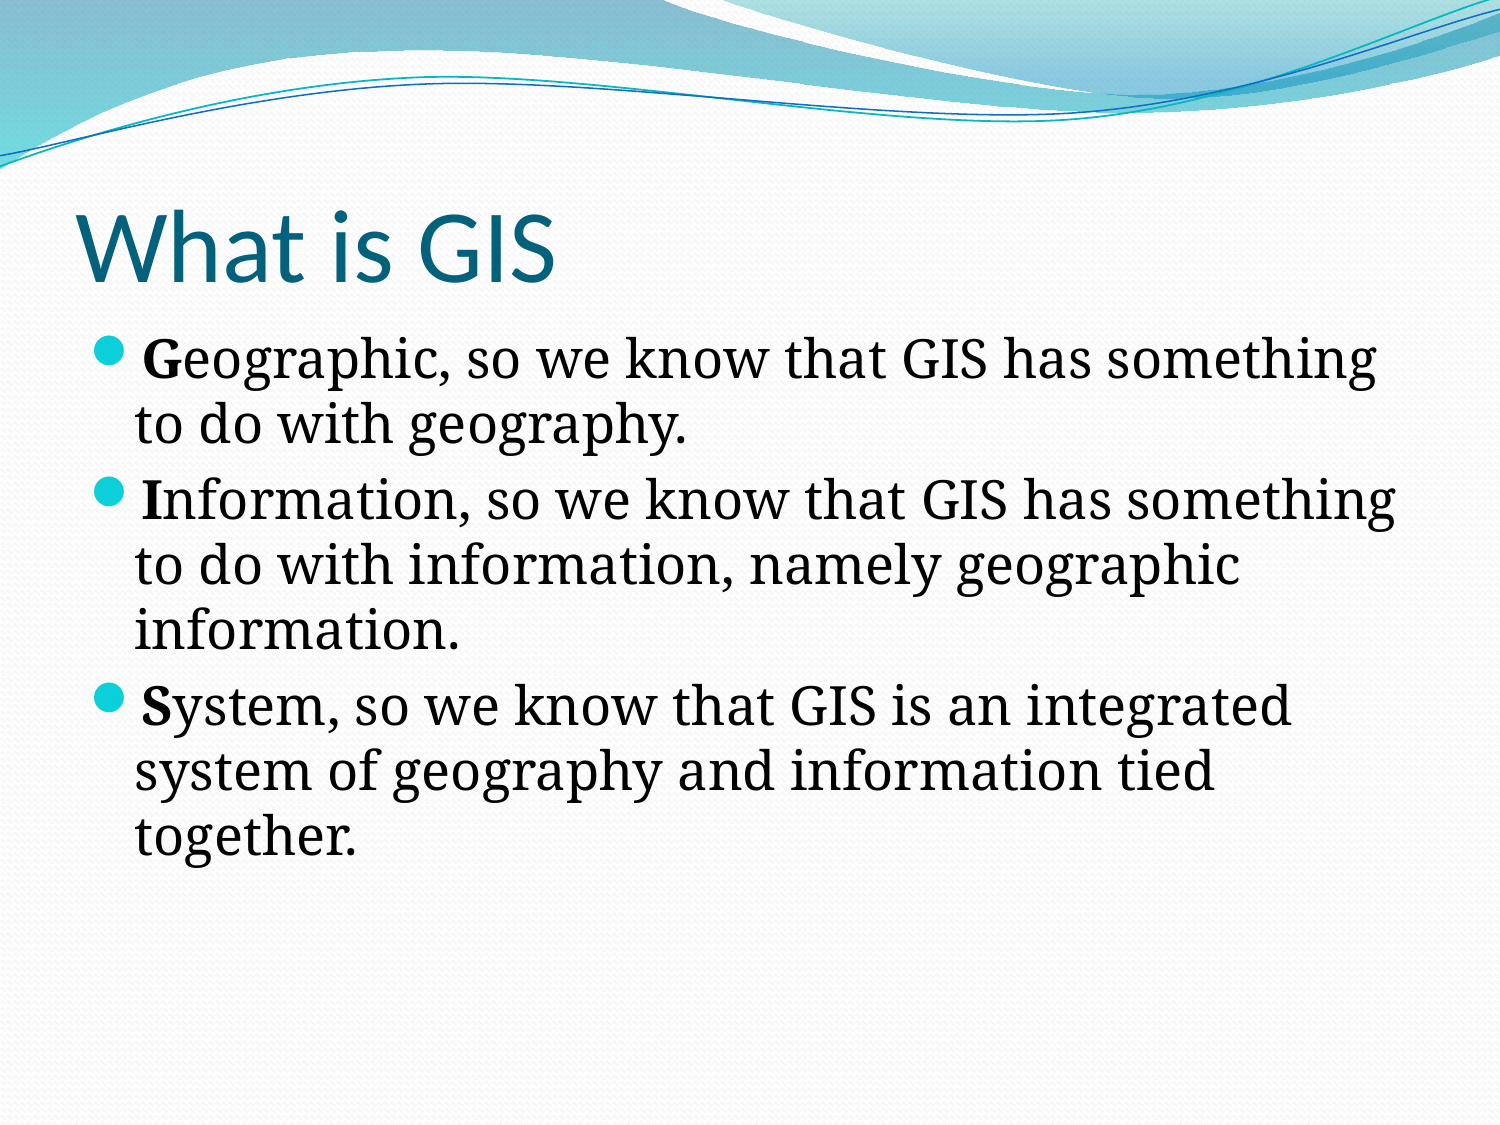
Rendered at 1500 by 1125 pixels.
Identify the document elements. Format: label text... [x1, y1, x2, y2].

title What is GIS [75, 115, 1425, 303]
list Geographic, so we know that GIS has something to do with geography. Information, so we know that GIS has something to do with information, namely geographic information. System, so we know that GIS is an integrated system of geography and information tied together. [75, 317, 1425, 1038]
